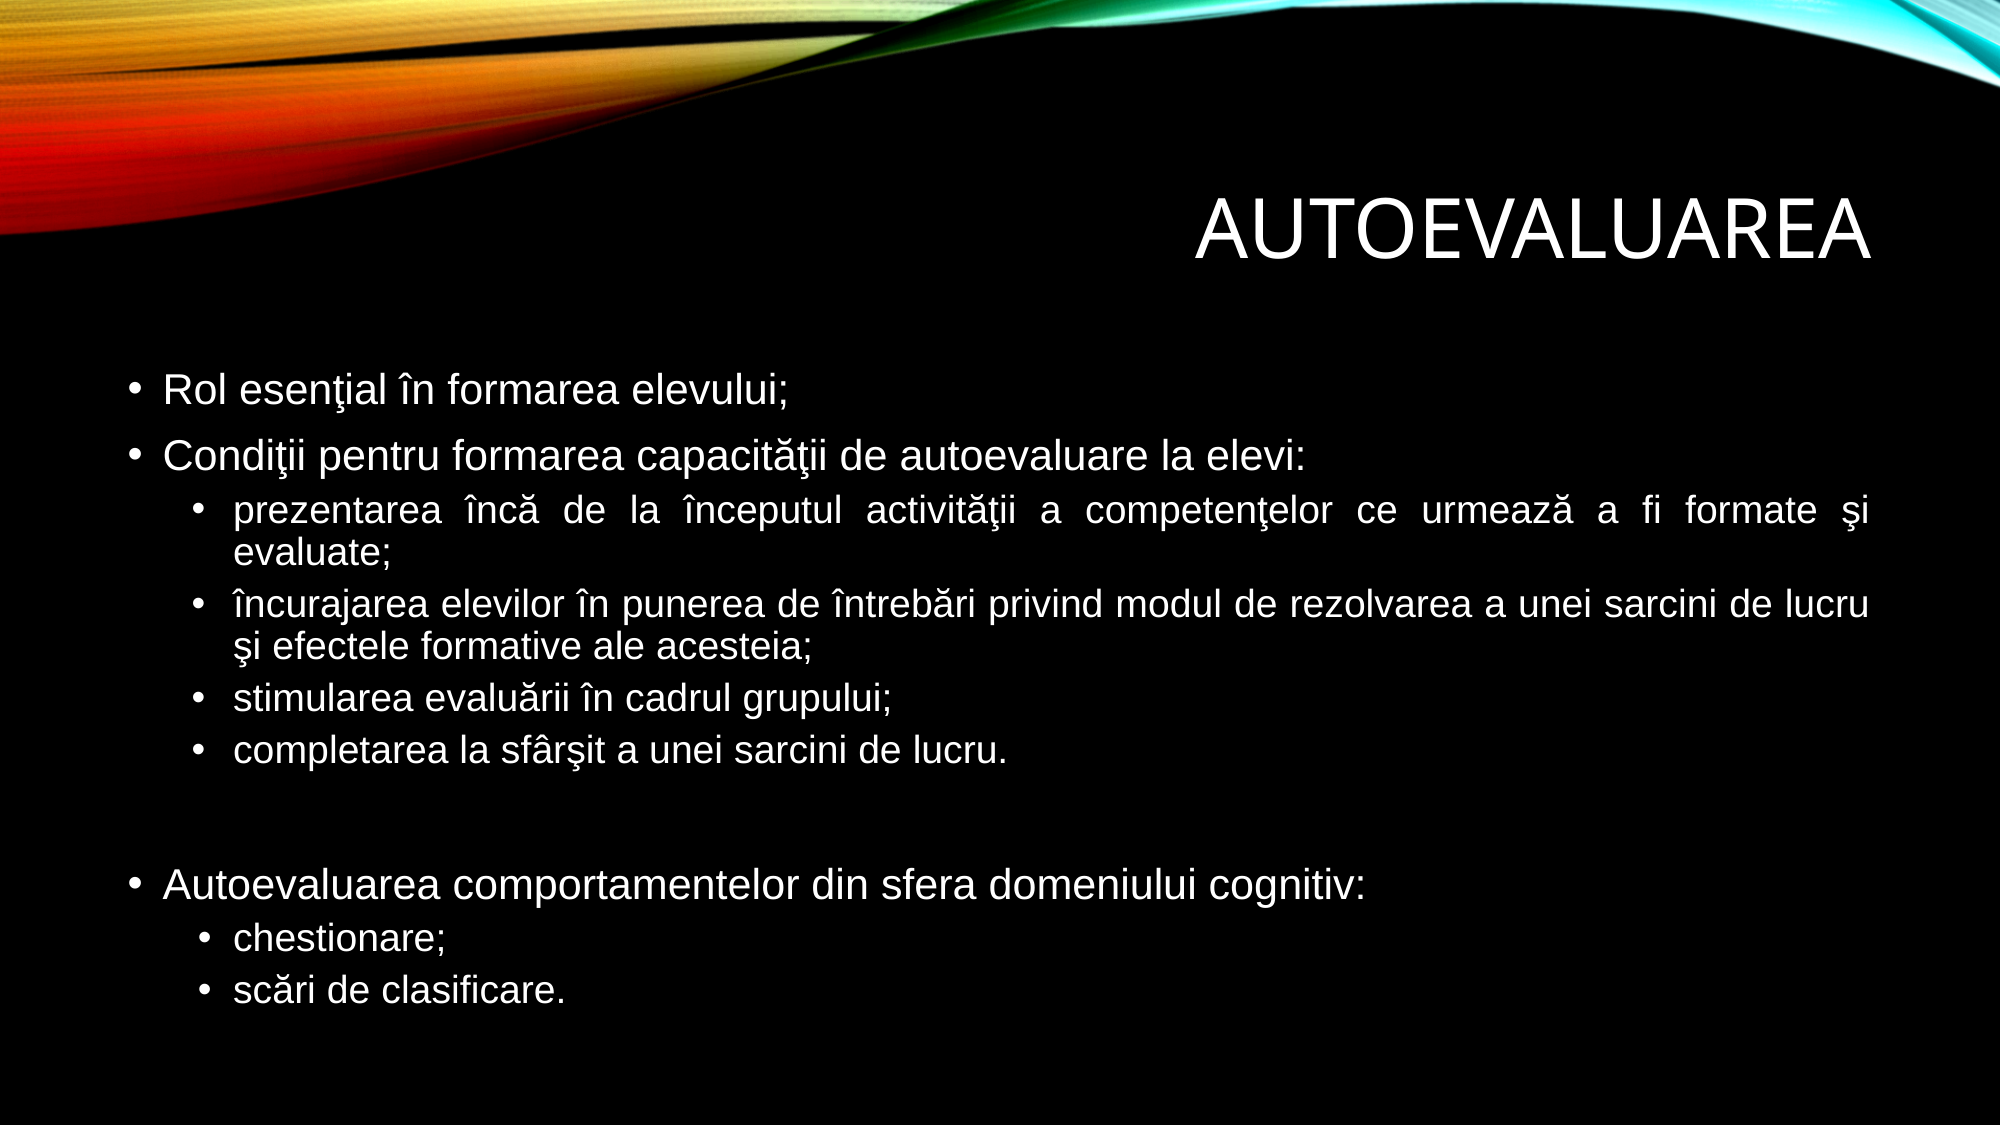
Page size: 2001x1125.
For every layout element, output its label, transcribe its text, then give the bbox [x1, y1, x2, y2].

title autoevaluarea [474, 125, 1888, 338]
picture [0, 0, 2000, 237]
list Rol esenţial în formarea elevului; Condiţii pentru formarea capacităţii de autoevaluare la elevi: prezentarea încă de la începutul activităţii a competenţelor ce urmează a fi formate şi evaluate; încurajarea elevilor în punerea de întrebări privind modul de rezolvarea a unei sarcini de lucru şi efectele formative ale acesteia; stimularea evaluării în cadrul grupului; completarea la sfârşit a unei sarcini de lucru. Autoevaluarea comportamentelor din sfera domeniului cognitiv: chestionare; scări de clasificare. [112, 360, 1888, 1021]
